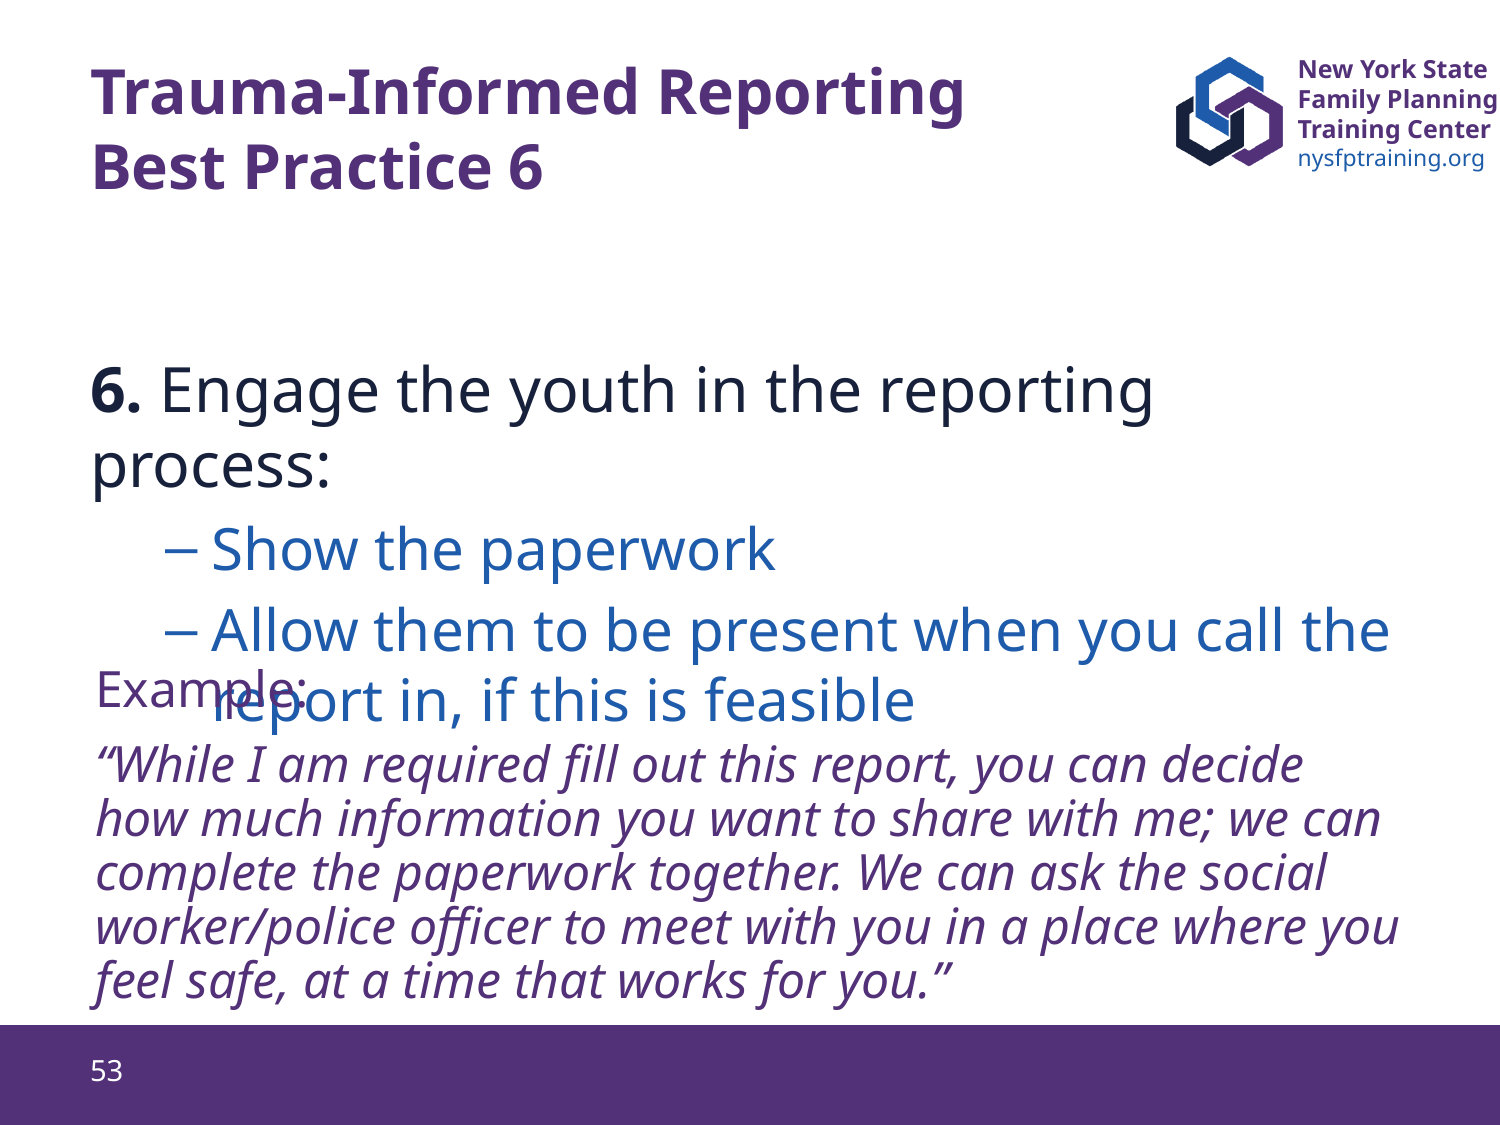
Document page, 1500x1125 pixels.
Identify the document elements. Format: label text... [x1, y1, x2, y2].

title Trauma-Informed Reporting Best Practice 6 [75, 45, 1038, 275]
text_box Example: “While I am required fill out this report, you can decide how much information you want to share with me; we can complete the paperwork together. We can ask the social worker/police officer to meet with you in a place where you feel safe, at a time that works for you.” [80, 657, 1425, 1009]
slide_number 53 [75, 1042, 285, 1103]
picture [1175, 55, 1284, 168]
list 6. Engage the youth in the reporting process: Show the paperwork Allow them to be present when you call the report in, if this is feasible [75, 342, 1425, 1043]
